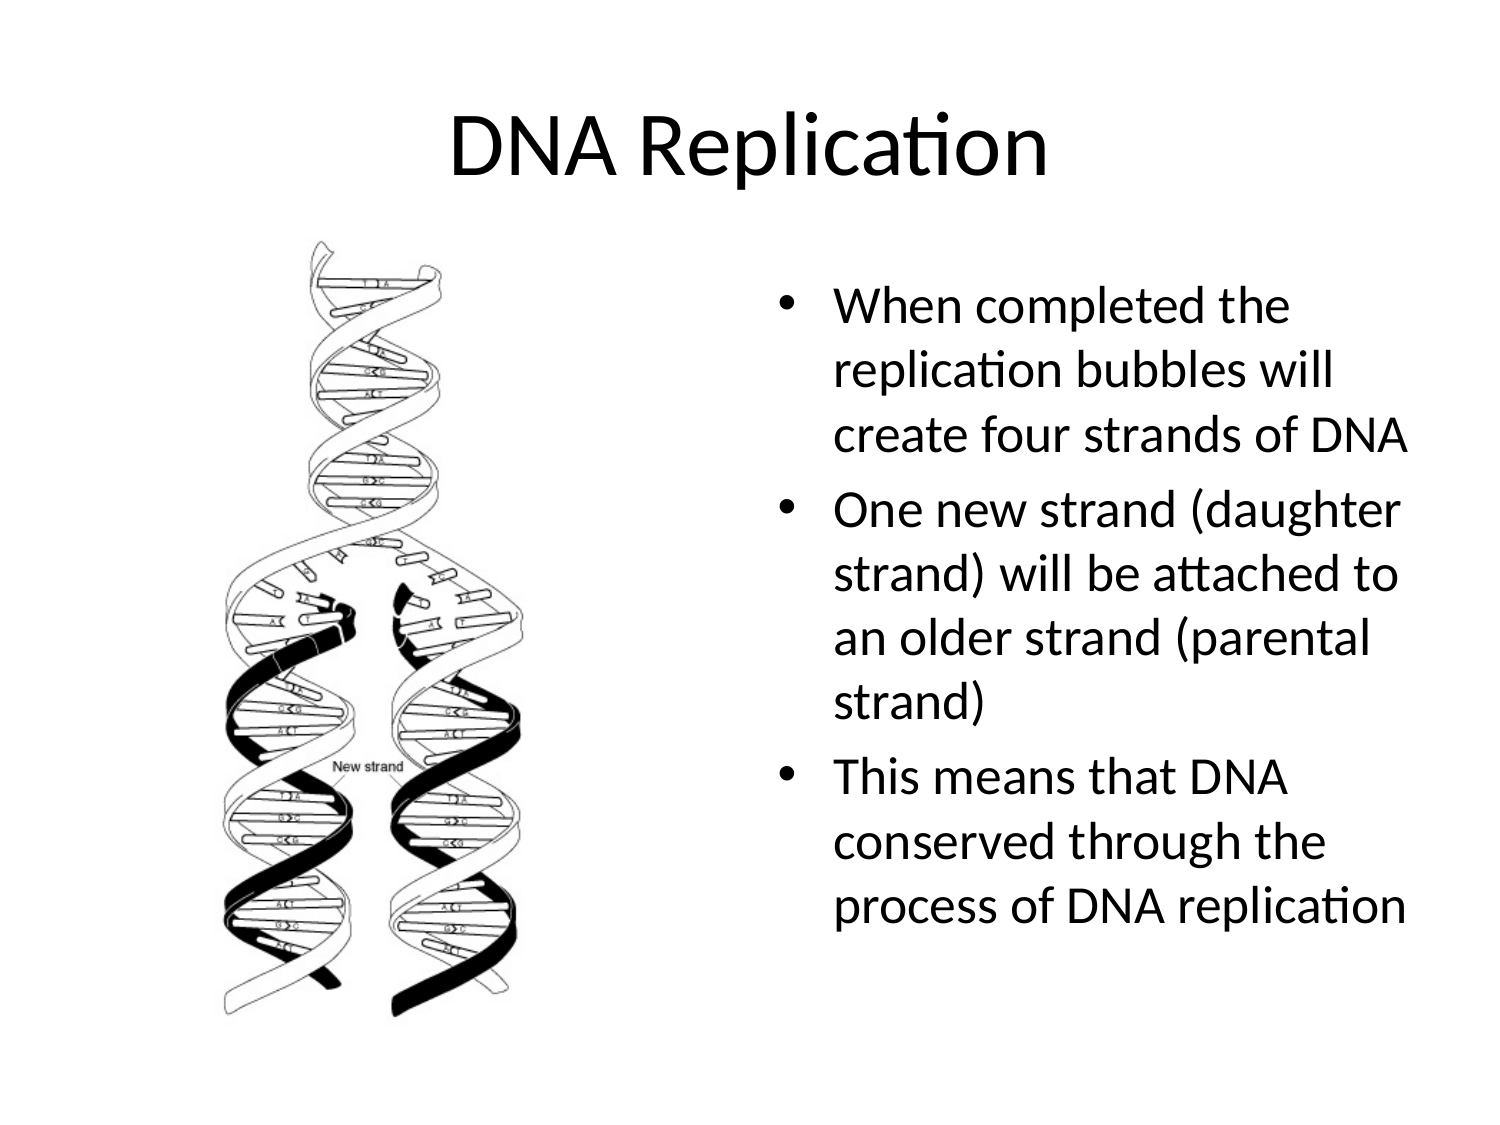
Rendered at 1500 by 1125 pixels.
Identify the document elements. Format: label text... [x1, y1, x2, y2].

picture [199, 237, 552, 1030]
title DNA Replication [75, 45, 1425, 233]
list When completed the replication bubbles will create four strands of DNA One new strand (daughter strand) will be attached to an older strand (parental strand) This means that DNA conserved through the process of DNA replication [762, 262, 1425, 1063]
